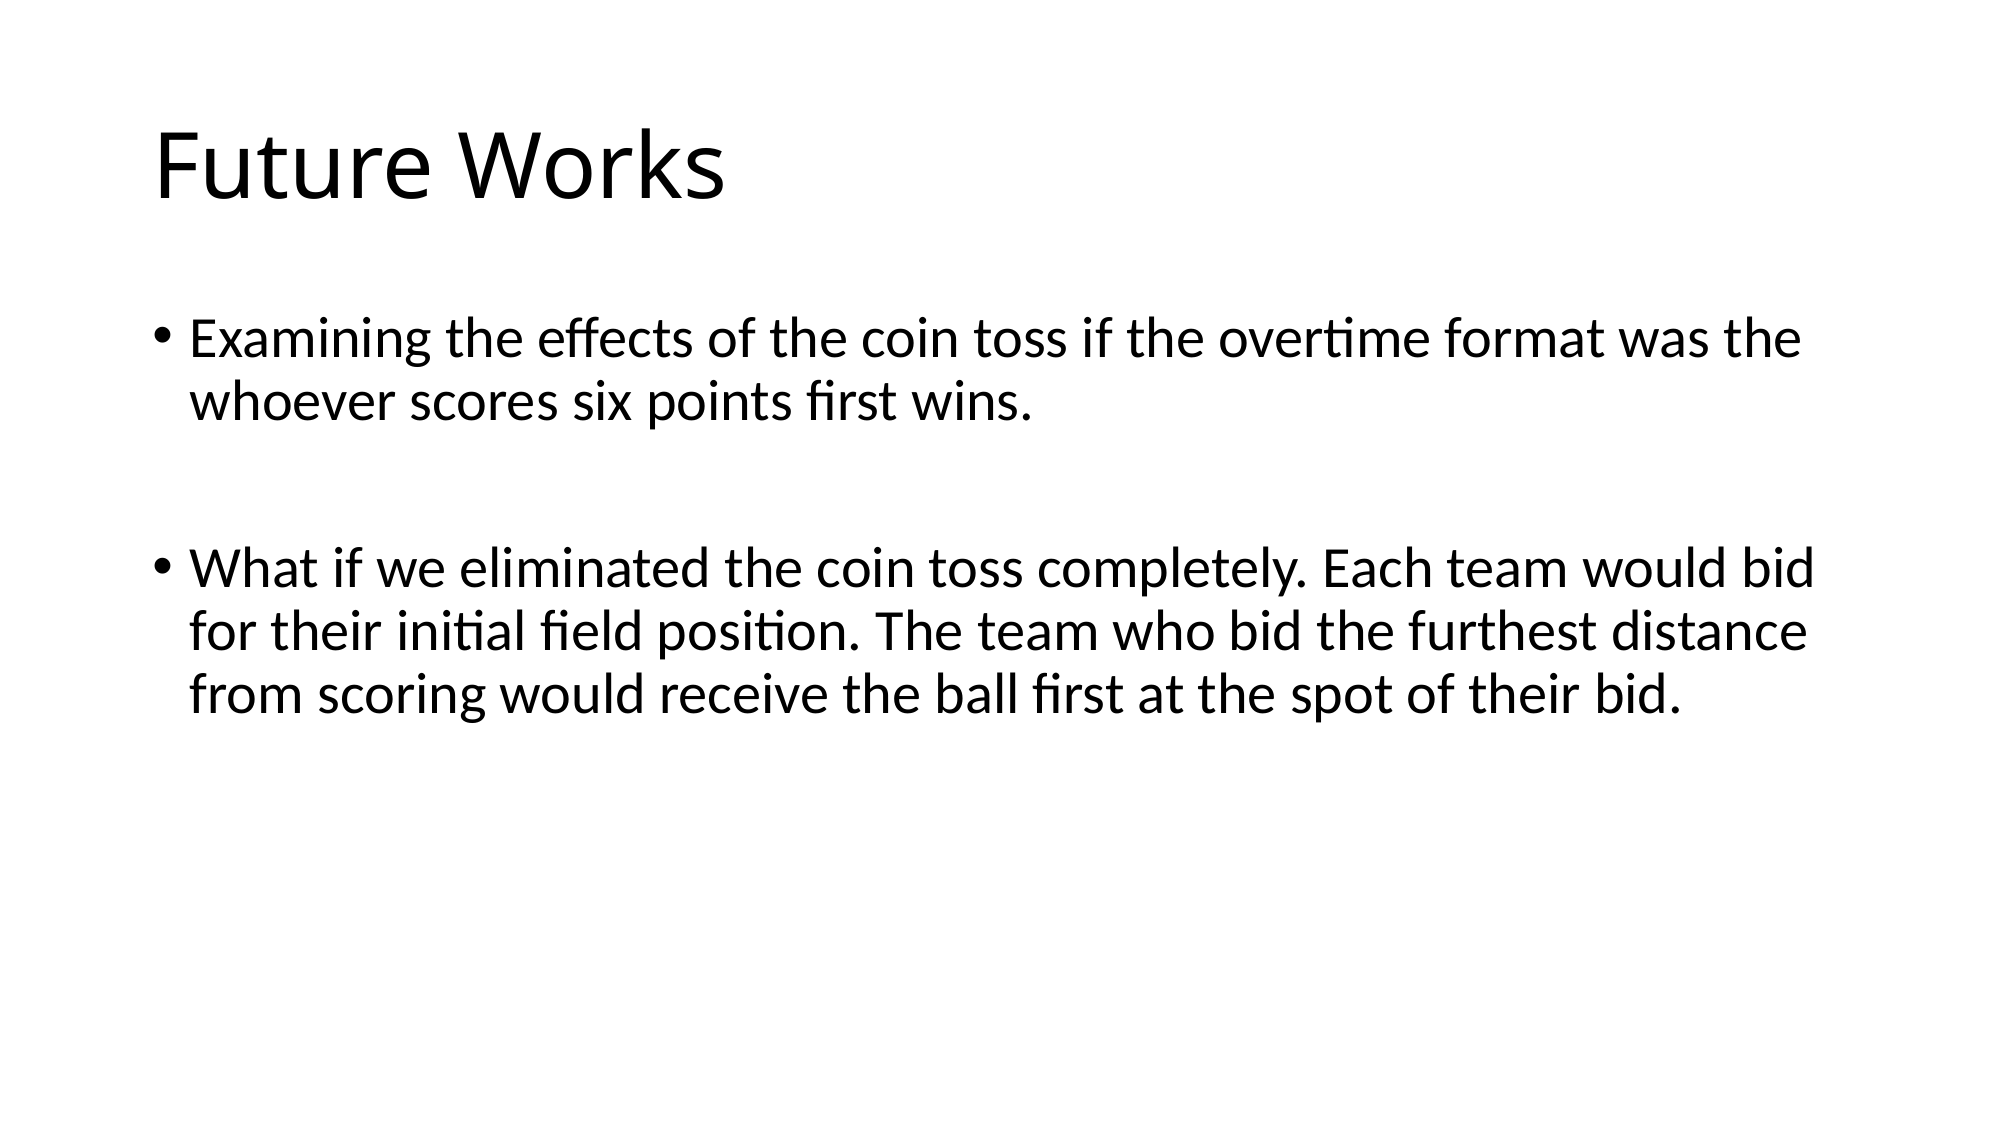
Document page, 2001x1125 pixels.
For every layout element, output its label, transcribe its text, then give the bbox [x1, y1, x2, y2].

title Future Works [137, 59, 1863, 278]
list Examining the effects of the coin toss if the overtime format was the whoever scores six points first wins. What if we eliminated the coin toss completely. Each team would bid for their initial field position. The team who bid the furthest distance from scoring would receive the ball first at the spot of their bid. [137, 299, 1863, 1014]
